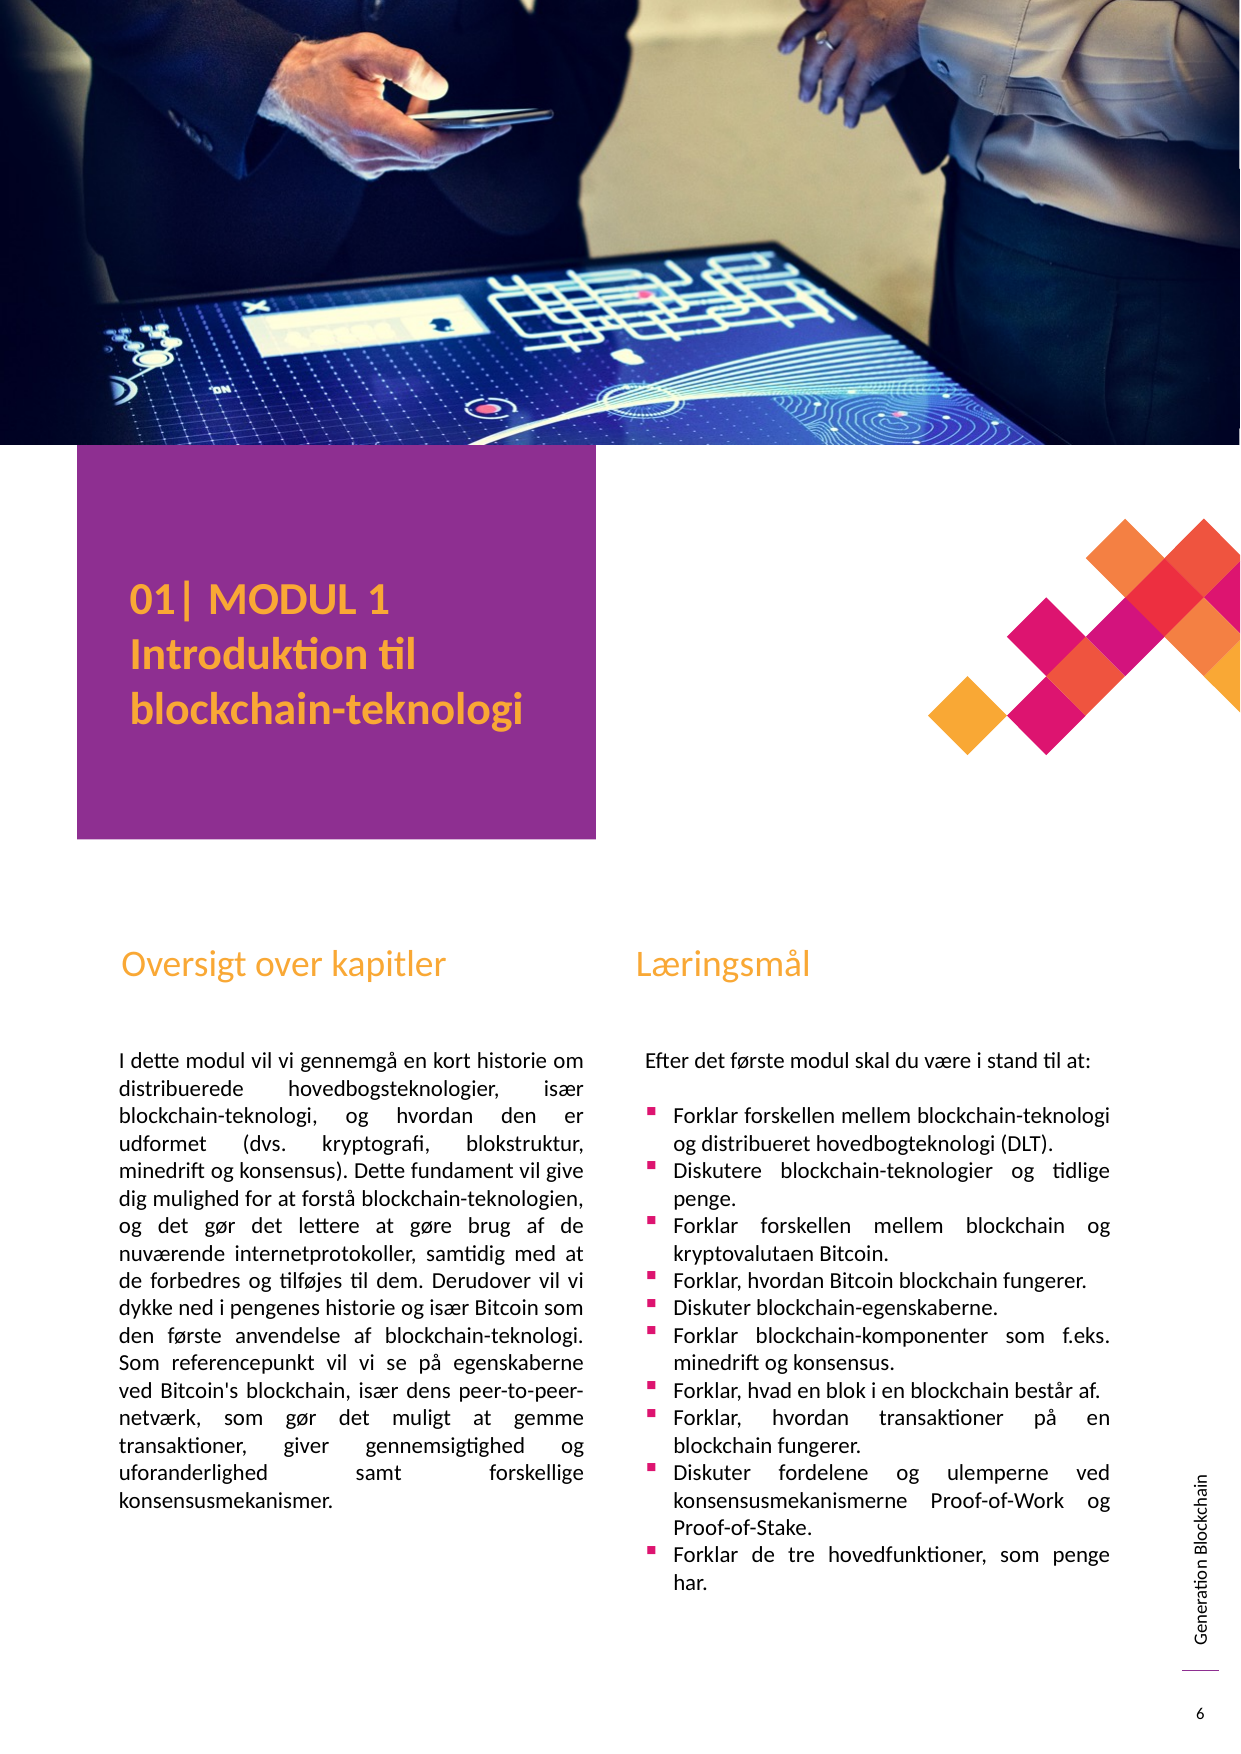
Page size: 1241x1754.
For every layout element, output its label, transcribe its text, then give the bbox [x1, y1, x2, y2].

picture [0, 0, 1241, 445]
list 01| MODUL 1 Introduktion til blockchain-teknologi [114, 561, 590, 849]
text_box Oversigt over kapitler [106, 931, 602, 1002]
slide_number 6 [1169, 1674, 1231, 1751]
list I dette modul vil vi gennemgå en kort historie om distribuerede hovedbogsteknologier, især blockchain-teknologi, og hvordan den er udformet (dvs. kryptografi, blokstruktur, minedrift og konsensus). Dette fundament vil give dig mulighed for at forstå blockchain-teknologien, og det gør det lettere at gøre brug af de nuværende internetprotokoller, samtidig med at de forbedres og tilføjes til dem. Derudover vil vi dykke ned i pengenes historie og især Bitcoin som den første anvendelse af blockchain-teknologi. Som referencepunkt vil vi se på egenskaberne ved Bitcoin's blockchain, især dens peer-to-peer-netværk, som gør det muligt at gemme transaktioner, giver gennemsigtighed og uforanderlighed samt forskellige konsensusmekanismer. [104, 1038, 600, 1285]
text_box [939, 518, 1241, 756]
list Efter det første modul skal du være i stand til at: Forklar forskellen mellem blockchain-teknologi og distribueret hovedbogteknologi (DLT). Diskutere blockchain-teknologier og tidlige penge. Forklar forskellen mellem blockchain og kryptovalutaen Bitcoin. Forklar, hvordan Bitcoin blockchain fungerer. Diskuter blockchain-egenskaberne. Forklar blockchain-komponenter som f.eks. minedrift og konsensus. Forklar, hvad en blok i en blockchain består af. Forklar, hvordan transaktioner på en blockchain fungerer. Diskuter fordelene og ulemperne ved konsensusmekanismerne Proof-of-Work og Proof-of-Stake. Forklar de tre hovedfunktioner, som penge har. [630, 1038, 1126, 1614]
text_box Læringsmål [621, 931, 1117, 1002]
